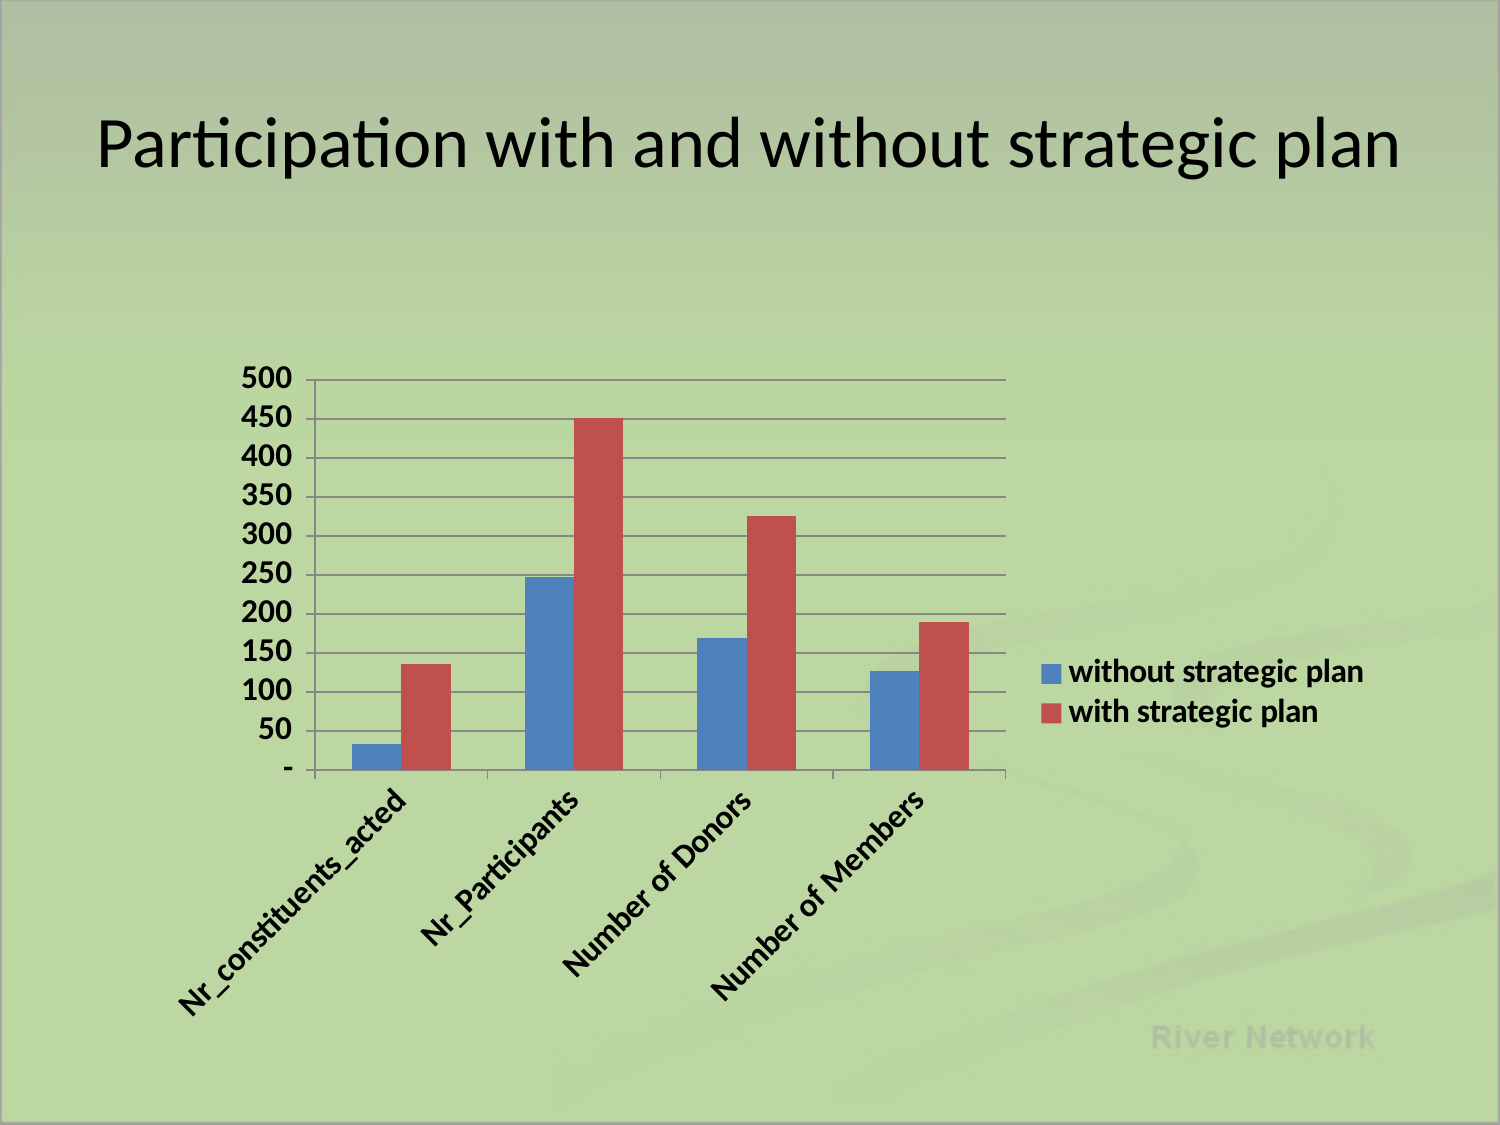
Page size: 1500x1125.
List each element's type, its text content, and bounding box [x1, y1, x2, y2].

chart [149, 349, 1388, 1038]
title Participation with and without strategic plan [75, 45, 1425, 233]
